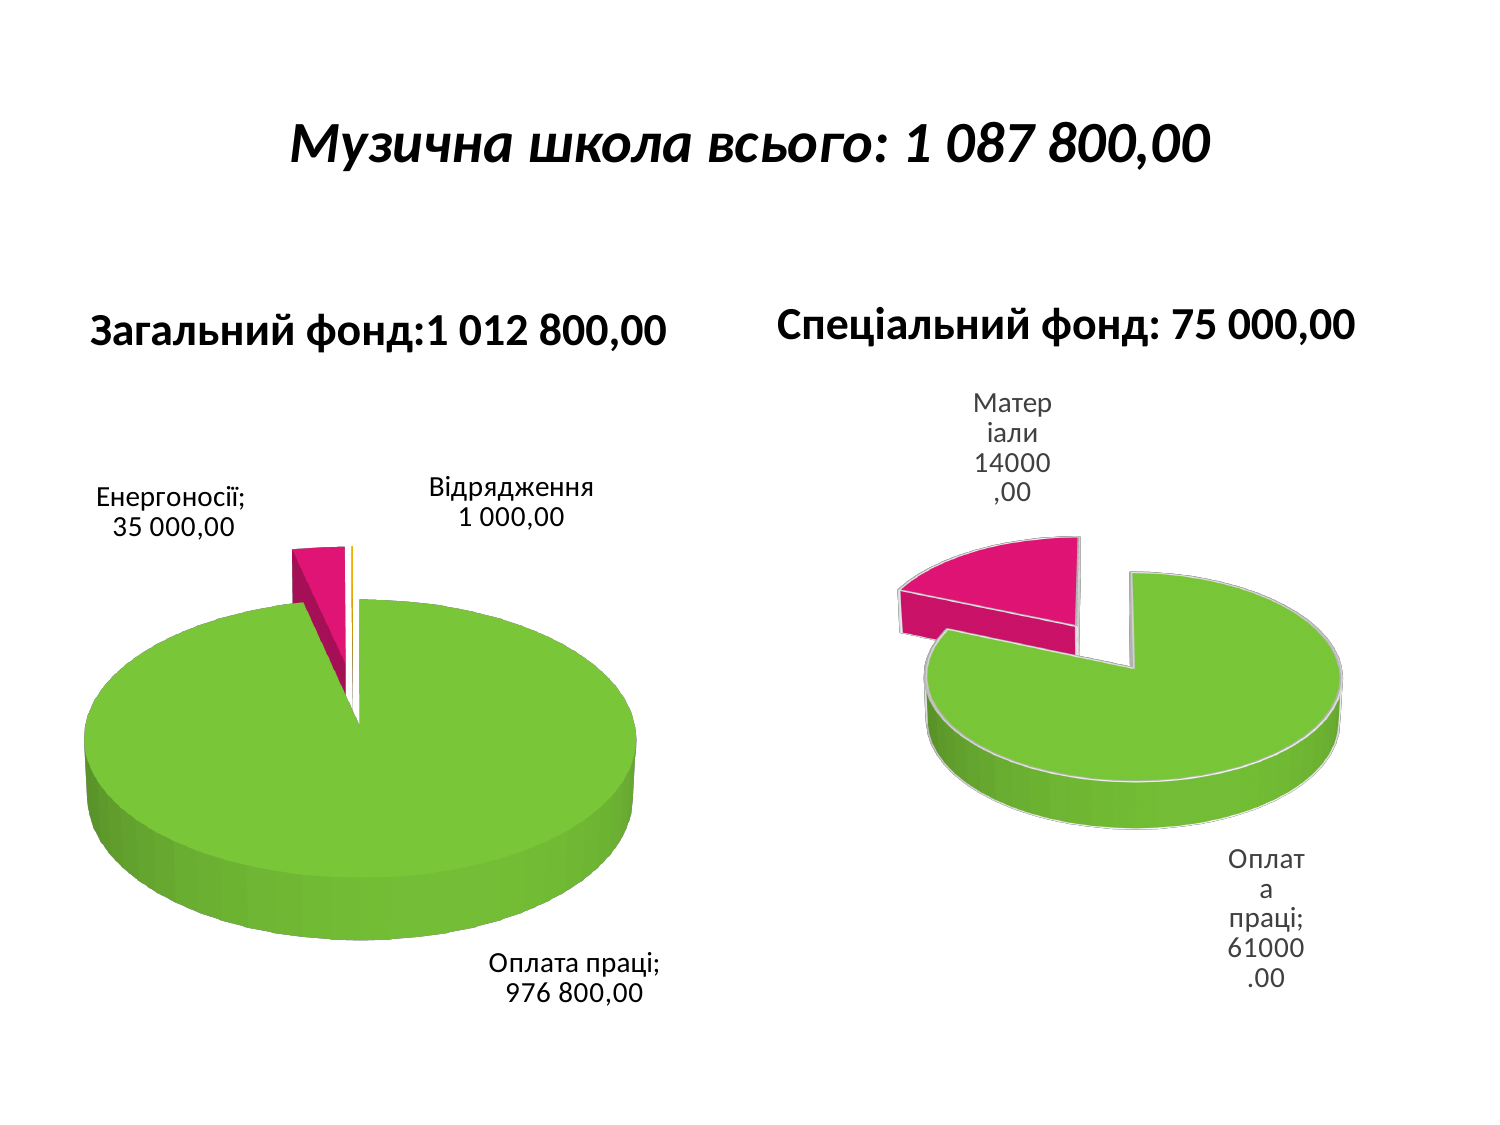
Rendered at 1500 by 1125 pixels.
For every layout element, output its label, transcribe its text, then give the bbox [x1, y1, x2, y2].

chart [0, 356, 1500, 1101]
title Музична школа всього: 1 087 800,00 [75, 45, 1425, 233]
list Загальний фонд:1 012 800,00 [75, 257, 738, 345]
list Спеціальний фонд: 75 000,00 [761, 251, 1425, 343]
